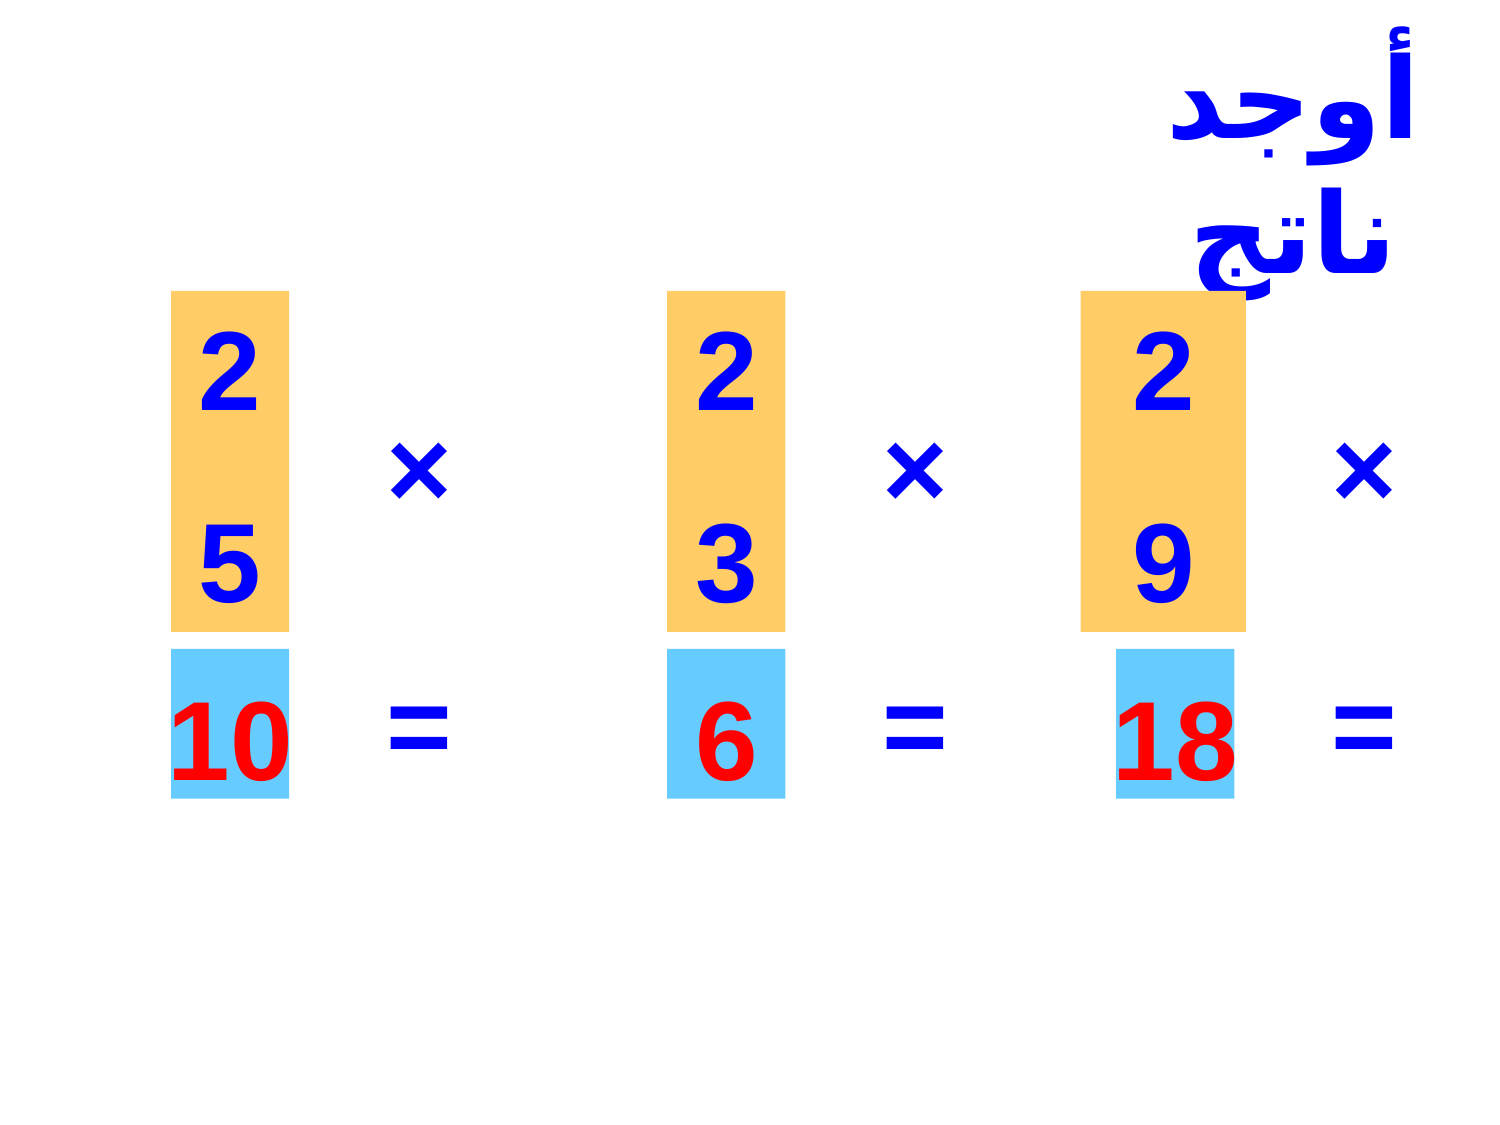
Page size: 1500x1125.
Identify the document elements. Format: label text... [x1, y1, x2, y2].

text_box [171, 648, 290, 660]
text_box = [360, 645, 479, 795]
text_box أوجد ناتج [1080, 18, 1500, 304]
text_box [1116, 648, 1235, 660]
text_box = [1305, 645, 1424, 795]
text_box [667, 648, 786, 660]
text_box 6 [620, 660, 833, 811]
text_box 10 [123, 660, 337, 811]
text_box × [1304, 388, 1424, 539]
text_box 2 3 [667, 290, 786, 632]
text_box 18 [1068, 660, 1282, 811]
text_box 2 9 [1080, 290, 1246, 632]
text_box 2 5 [171, 290, 290, 632]
text_box × [855, 388, 975, 539]
text_box × [359, 388, 478, 539]
text_box = [856, 645, 975, 795]
